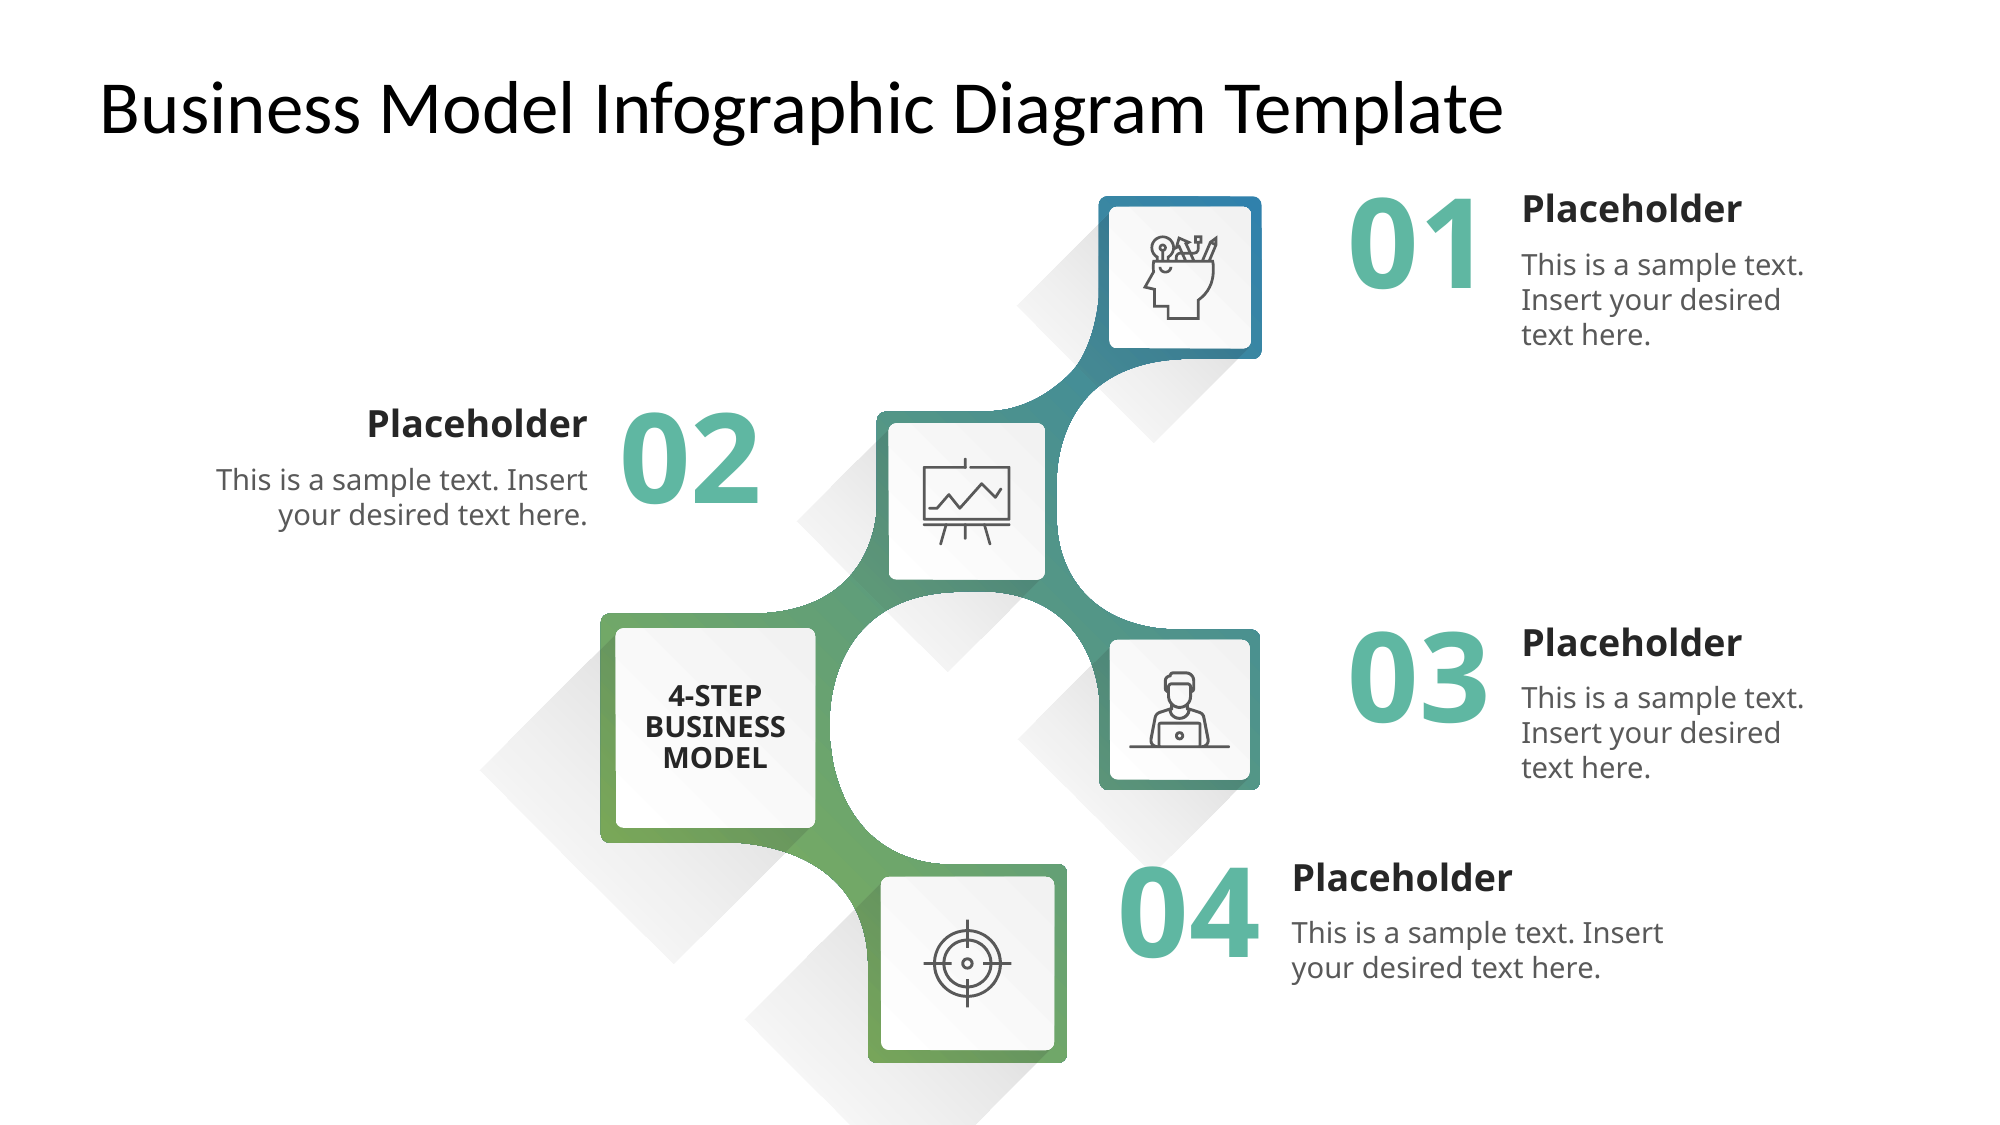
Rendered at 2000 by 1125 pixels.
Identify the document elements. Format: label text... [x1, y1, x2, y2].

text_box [1128, 671, 1231, 749]
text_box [180, 390, 791, 551]
text_box [795, 423, 1045, 674]
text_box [1319, 608, 1819, 807]
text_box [1142, 235, 1218, 320]
text_box [880, 876, 1055, 1051]
text_box [742, 877, 1054, 1125]
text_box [923, 919, 1012, 1008]
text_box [1089, 843, 1700, 1004]
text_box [922, 457, 1011, 546]
text_box [477, 628, 815, 966]
text_box [1109, 639, 1250, 780]
text_box [1109, 206, 1251, 349]
text_box [888, 423, 1045, 580]
title Business Model Infographic Diagram Template [99, 45, 1900, 162]
text_box [1015, 641, 1250, 842]
text_box [1014, 207, 1251, 445]
text_box 4-STEP BUSINESS MODEL [627, 652, 803, 804]
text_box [1319, 175, 1819, 374]
text_box [876, 367, 1260, 790]
text_box [615, 628, 816, 828]
text_box [600, 577, 1067, 1063]
text_box [1098, 196, 1262, 359]
